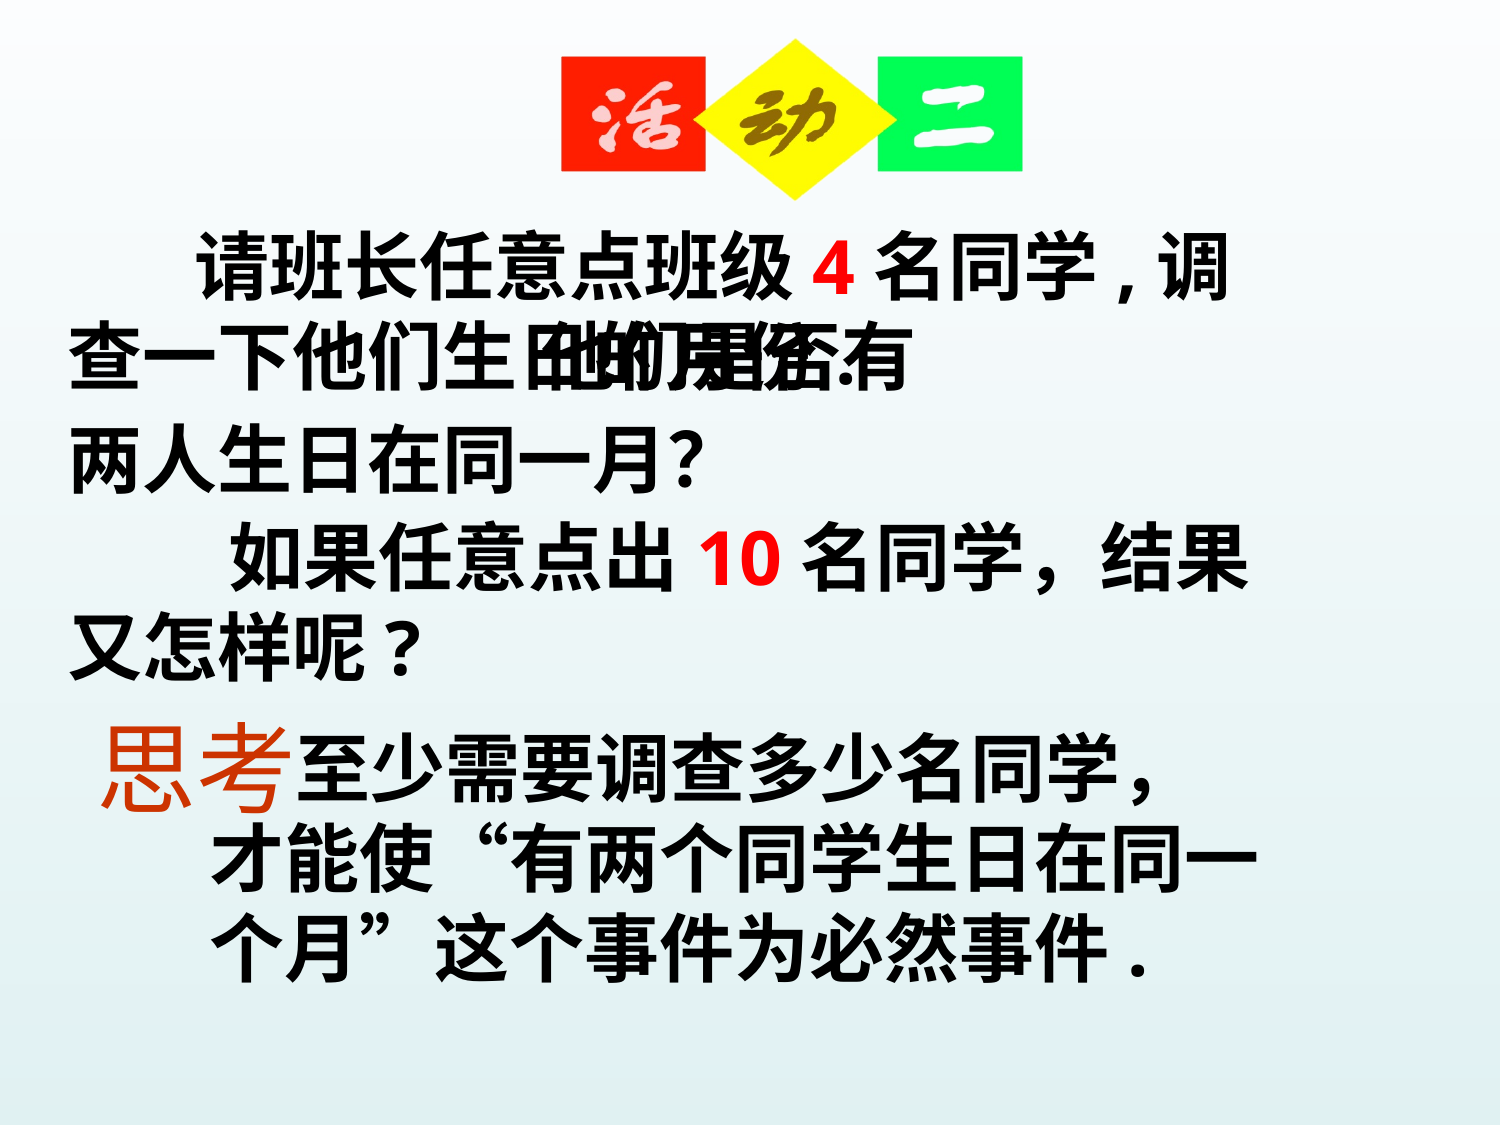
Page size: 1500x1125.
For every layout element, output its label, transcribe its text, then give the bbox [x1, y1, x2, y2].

text_box 如果任意点出10名同学，结果又怎样呢? [53, 510, 1291, 699]
text_box 至少需要调查多少名同学，才能使“有两个同学生日在同一个月”这个事件为必然事件. [194, 713, 1286, 999]
picture [478, 30, 1102, 209]
text_box 他们是否有 两人生日在同一月？ [53, 302, 1495, 510]
text_box 请班长任意点班级4名同学,调查一下他们生日的月份. [53, 212, 1258, 302]
text_box 思考 [81, 699, 372, 834]
